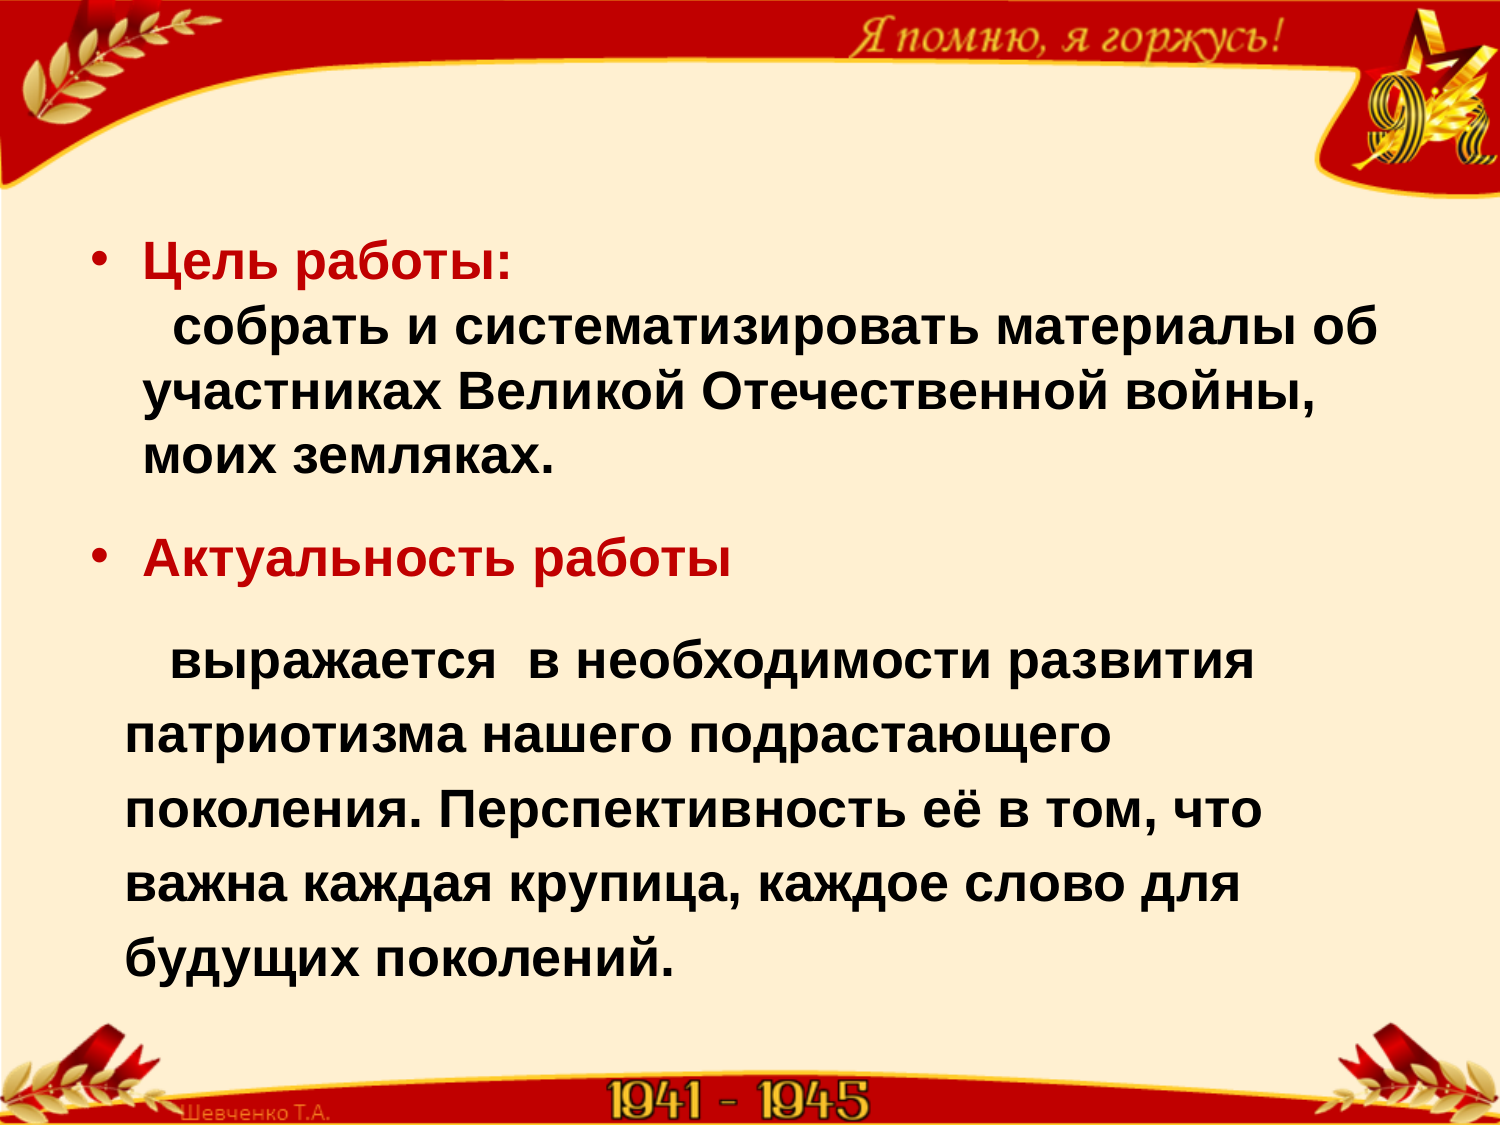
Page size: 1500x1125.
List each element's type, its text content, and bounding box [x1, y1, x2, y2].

picture [0, 0, 1500, 1125]
list Цель работы: собрать и систематизировать материалы об участниках Великой Отечественной войны, моих земляках. Актуальность работы выражается в необходимости развития патриотизма нашего подрастающего поколения. Перспективность её в том, что важна каждая крупица, каждое слово для будущих поколений. [75, 125, 1425, 1005]
